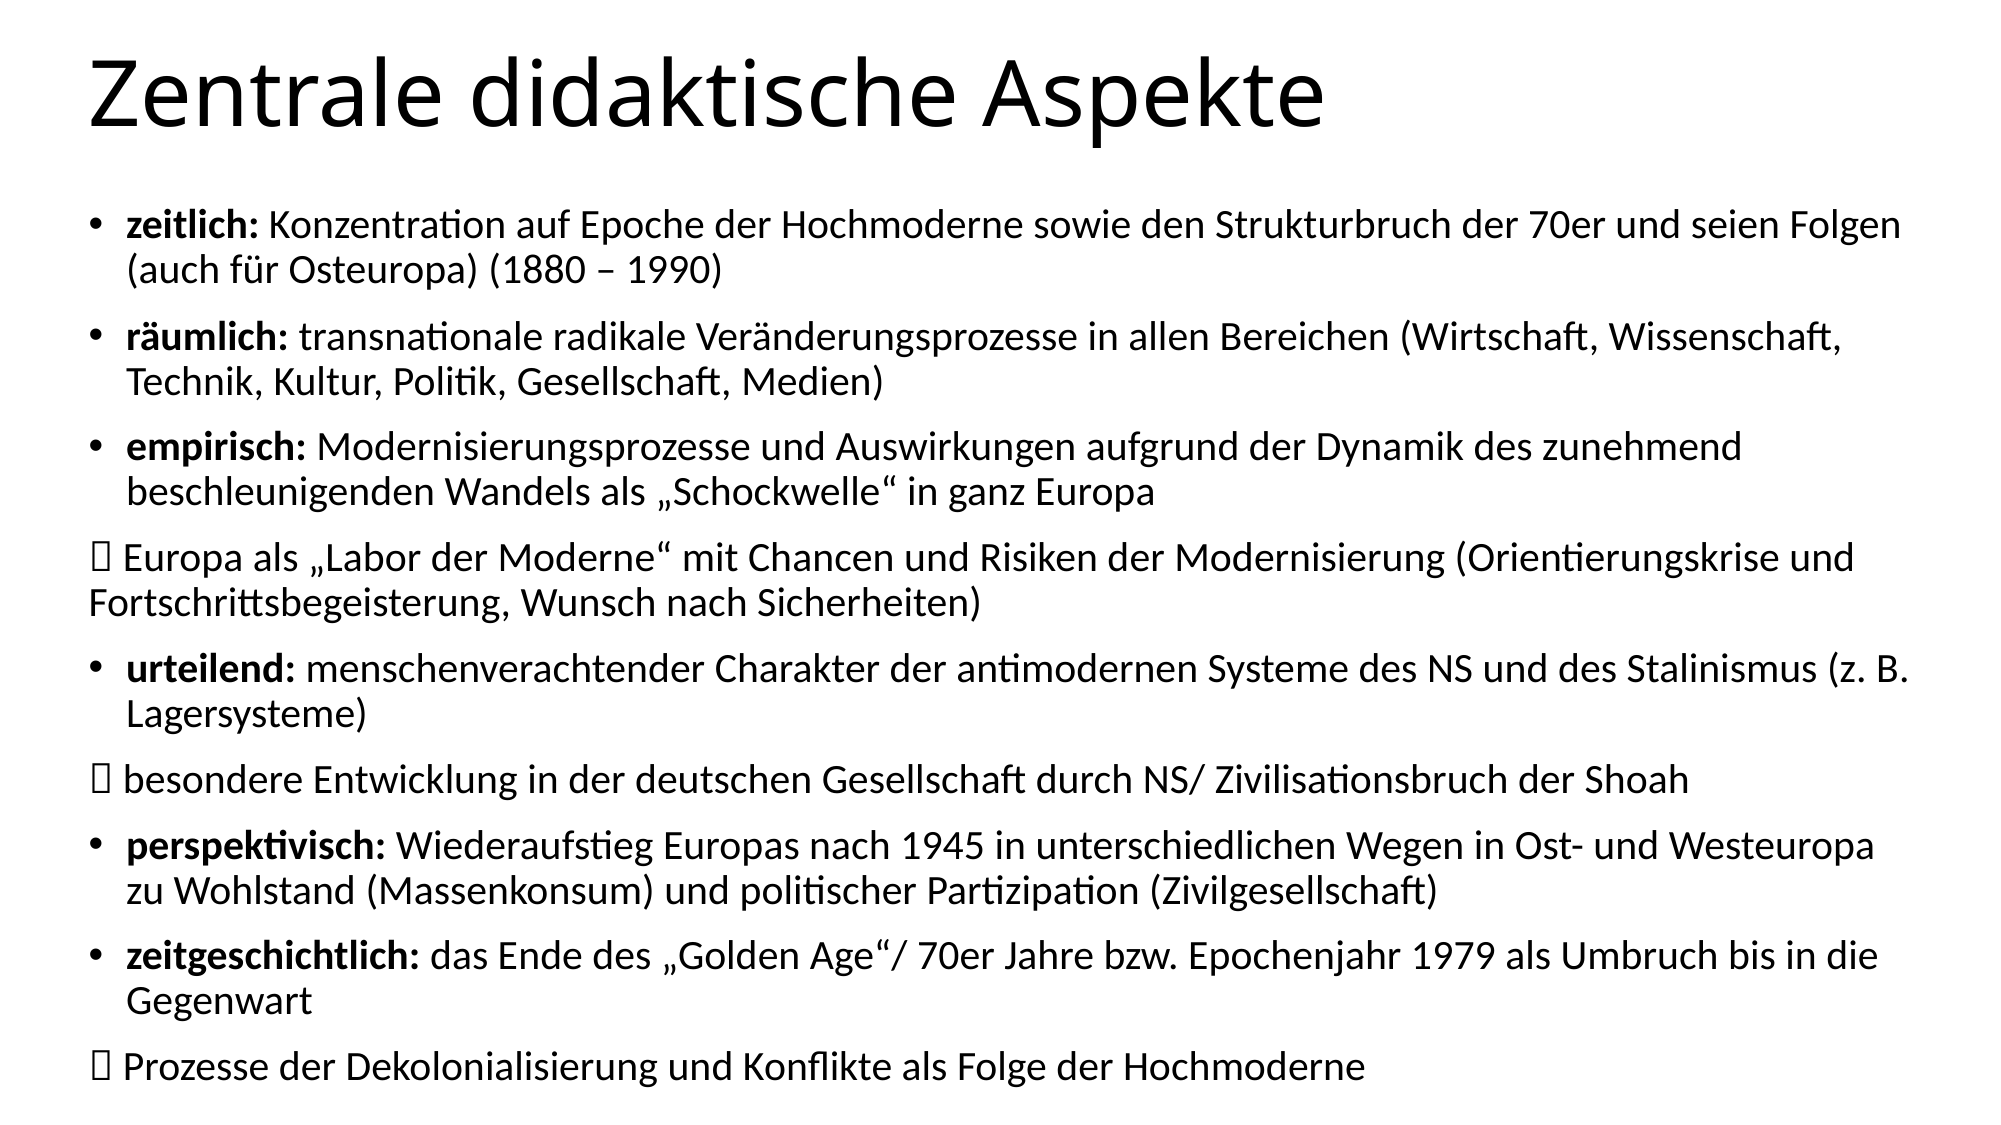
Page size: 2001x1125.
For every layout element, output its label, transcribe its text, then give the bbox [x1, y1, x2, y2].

title Zentrale didaktische Aspekte [73, 25, 1799, 169]
list zeitlich: Konzentration auf Epoche der Hochmoderne sowie den Strukturbruch der 70er und seien Folgen (auch für Osteuropa) (1880 – 1990) räumlich: transnationale radikale Veränderungsprozesse in allen Bereichen (Wirtschaft, Wissenschaft, Technik, Kultur, Politik, Gesellschaft, Medien) empirisch: Modernisierungsprozesse und Auswirkungen aufgrund der Dynamik des zunehmend beschleunigenden Wandels als „Schockwelle“ in ganz Europa  Europa als „Labor der Moderne“ mit Chancen und Risiken der Modernisierung (Orientierungskrise und Fortschrittsbegeisterung, Wunsch nach Sicherheiten) urteilend: menschenverachtender Charakter der antimodernen Systeme des NS und des Stalinismus (z. B. Lagersysteme)  besondere Entwicklung in der deutschen Gesellschaft durch NS/ Zivilisationsbruch der Shoah perspektivisch: Wiederaufstieg Europas nach 1945 in unterschiedlichen Wegen in Ost- und Westeuropa zu Wohlstand (Massenkonsum) und politischer Partizipation (Zivilgesellschaft) zeitgeschichtlich: das Ende des „Golden Age“/ 70er Jahre bzw. Epochenjahr 1979 als Umbruch bis in die Gegenwart  Prozesse der Dekolonialisierung und Konflikte als Folge der Hochmoderne [73, 195, 1937, 1100]
